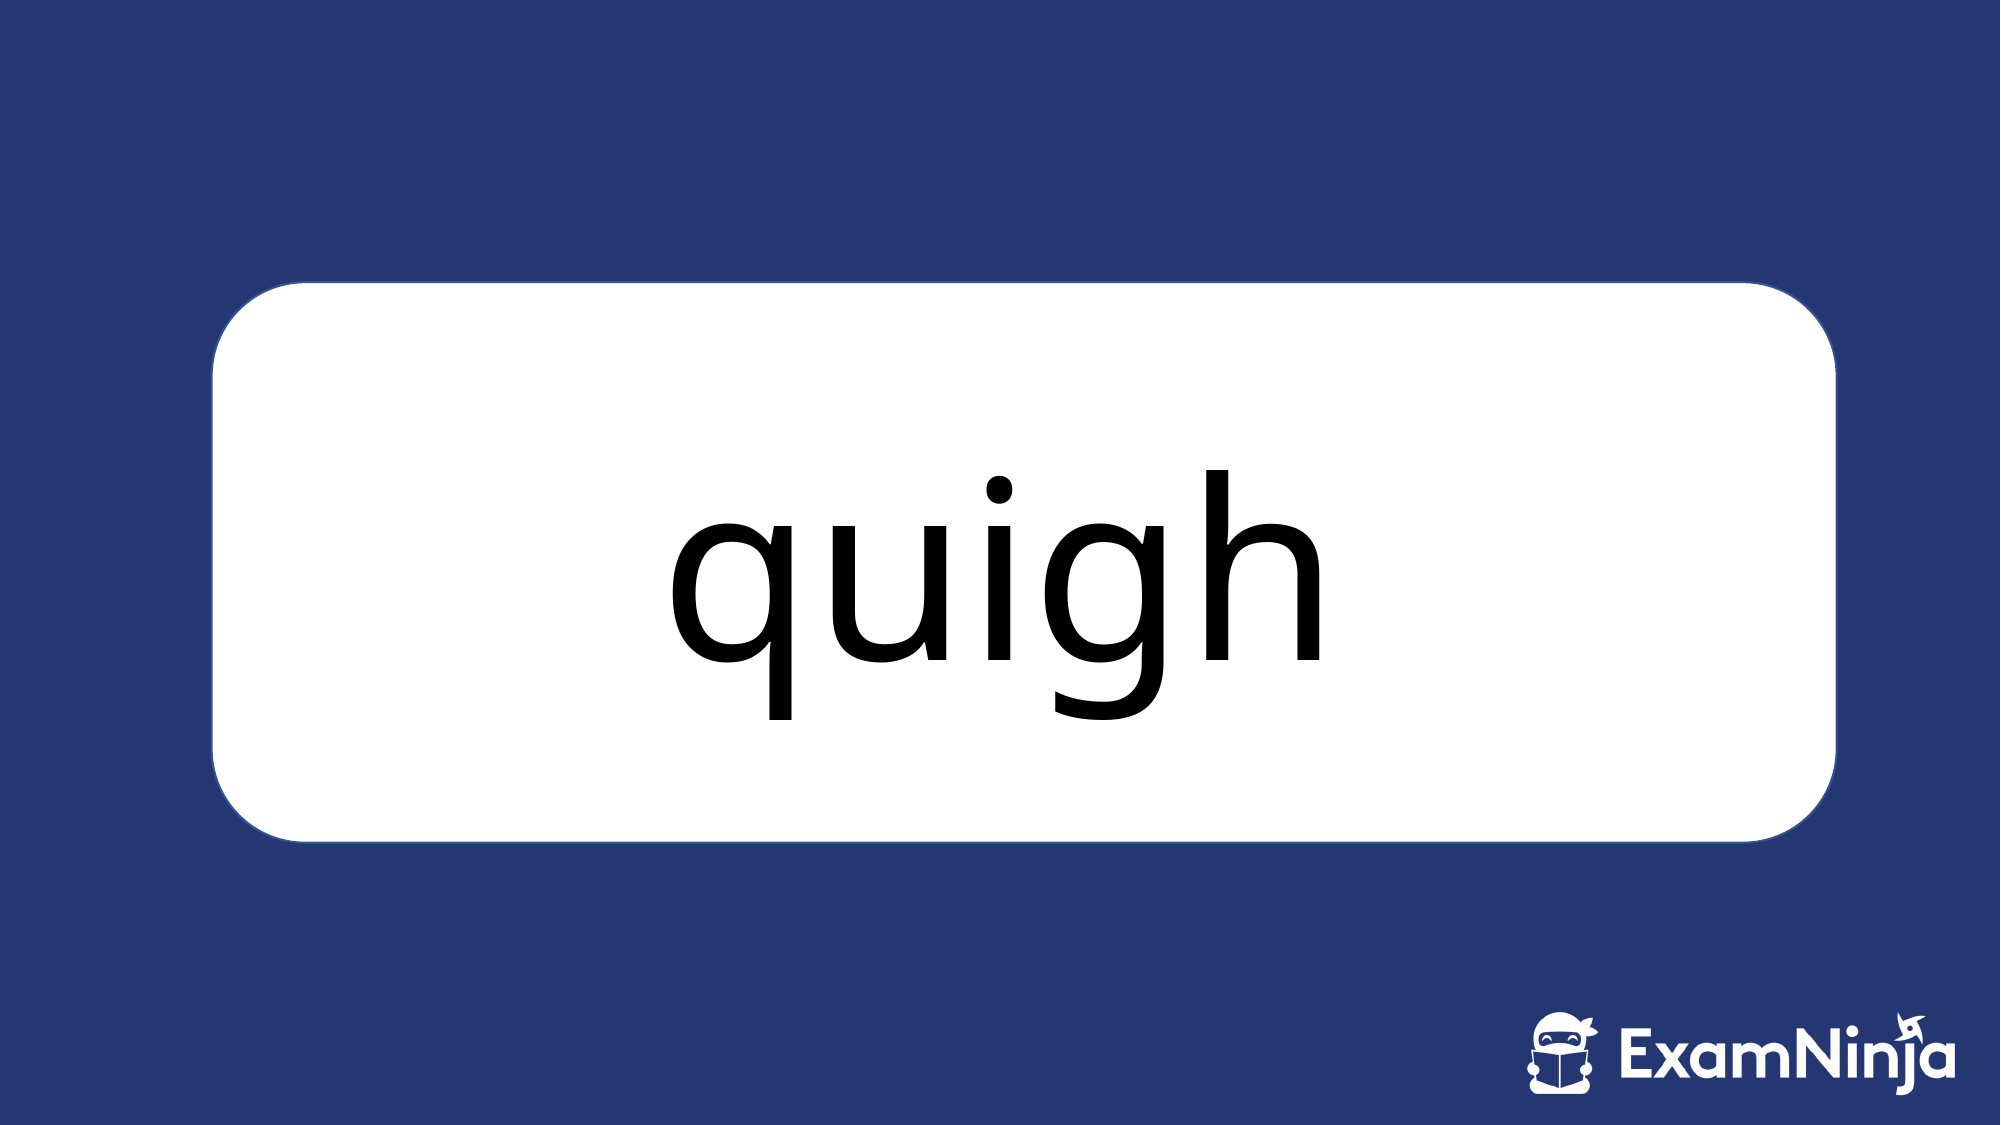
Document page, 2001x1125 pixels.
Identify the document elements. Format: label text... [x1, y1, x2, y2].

text_box quigh [143, 403, 1857, 719]
picture [1501, 1003, 1979, 1102]
text_box [210, 281, 1838, 403]
text_box [210, 719, 1838, 844]
